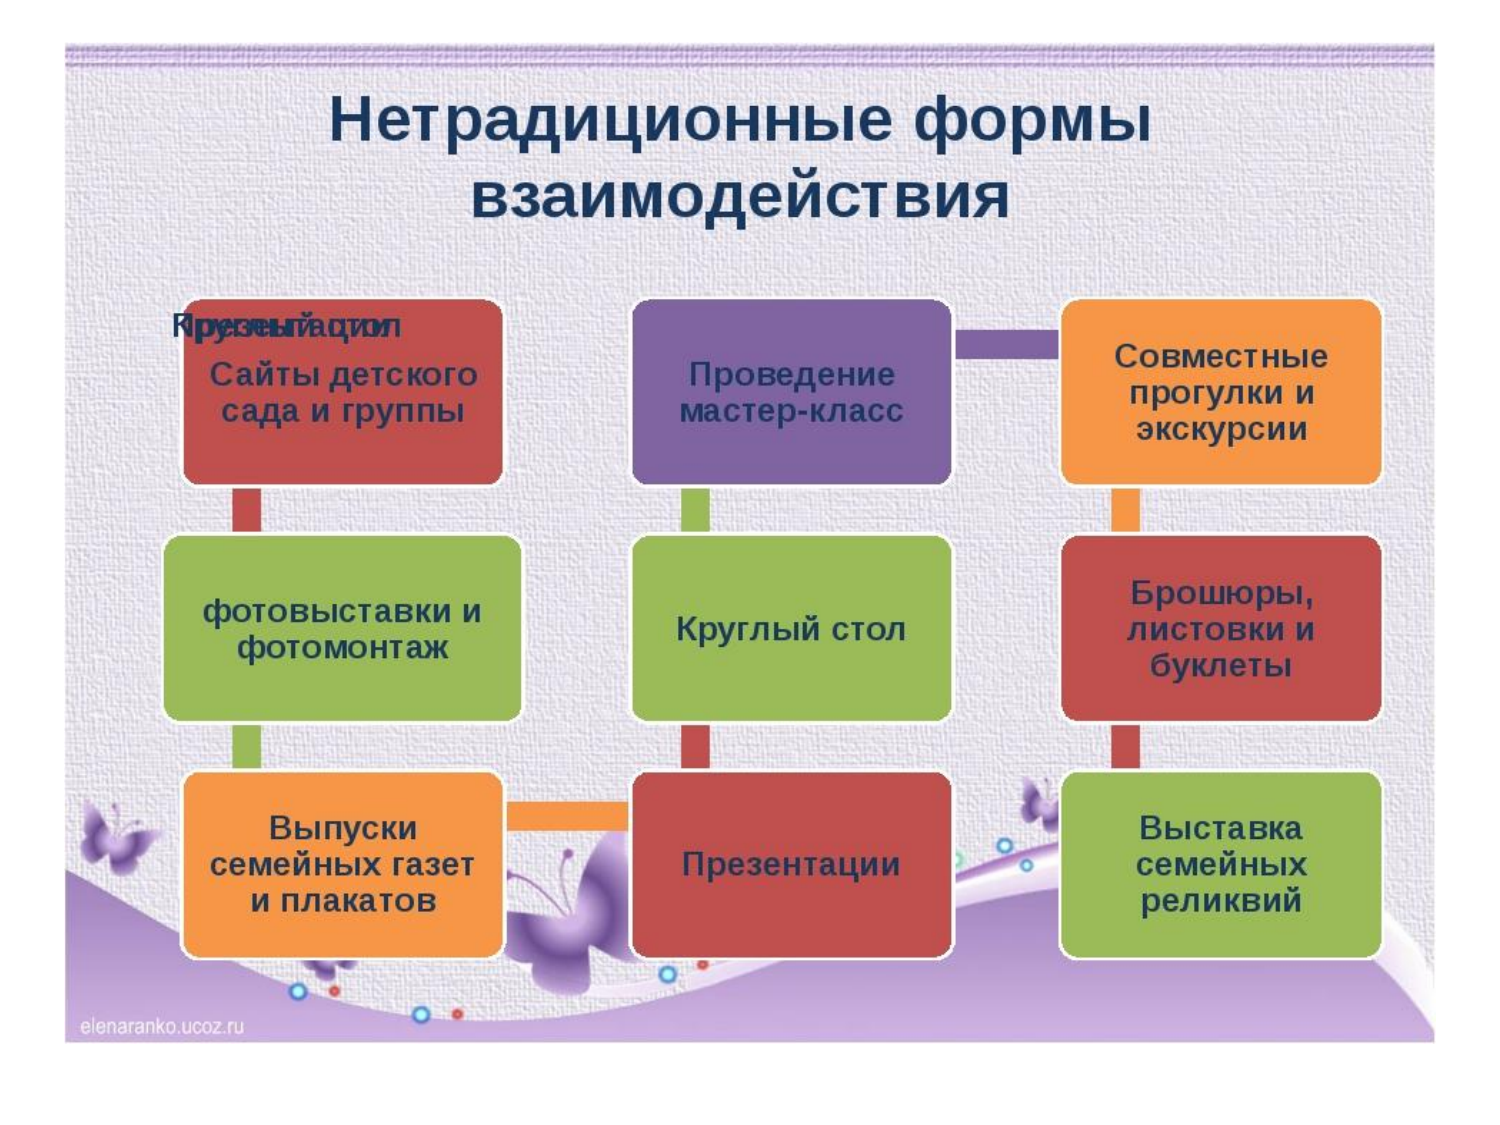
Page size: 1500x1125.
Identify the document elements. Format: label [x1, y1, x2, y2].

picture [64, 42, 1436, 1045]
